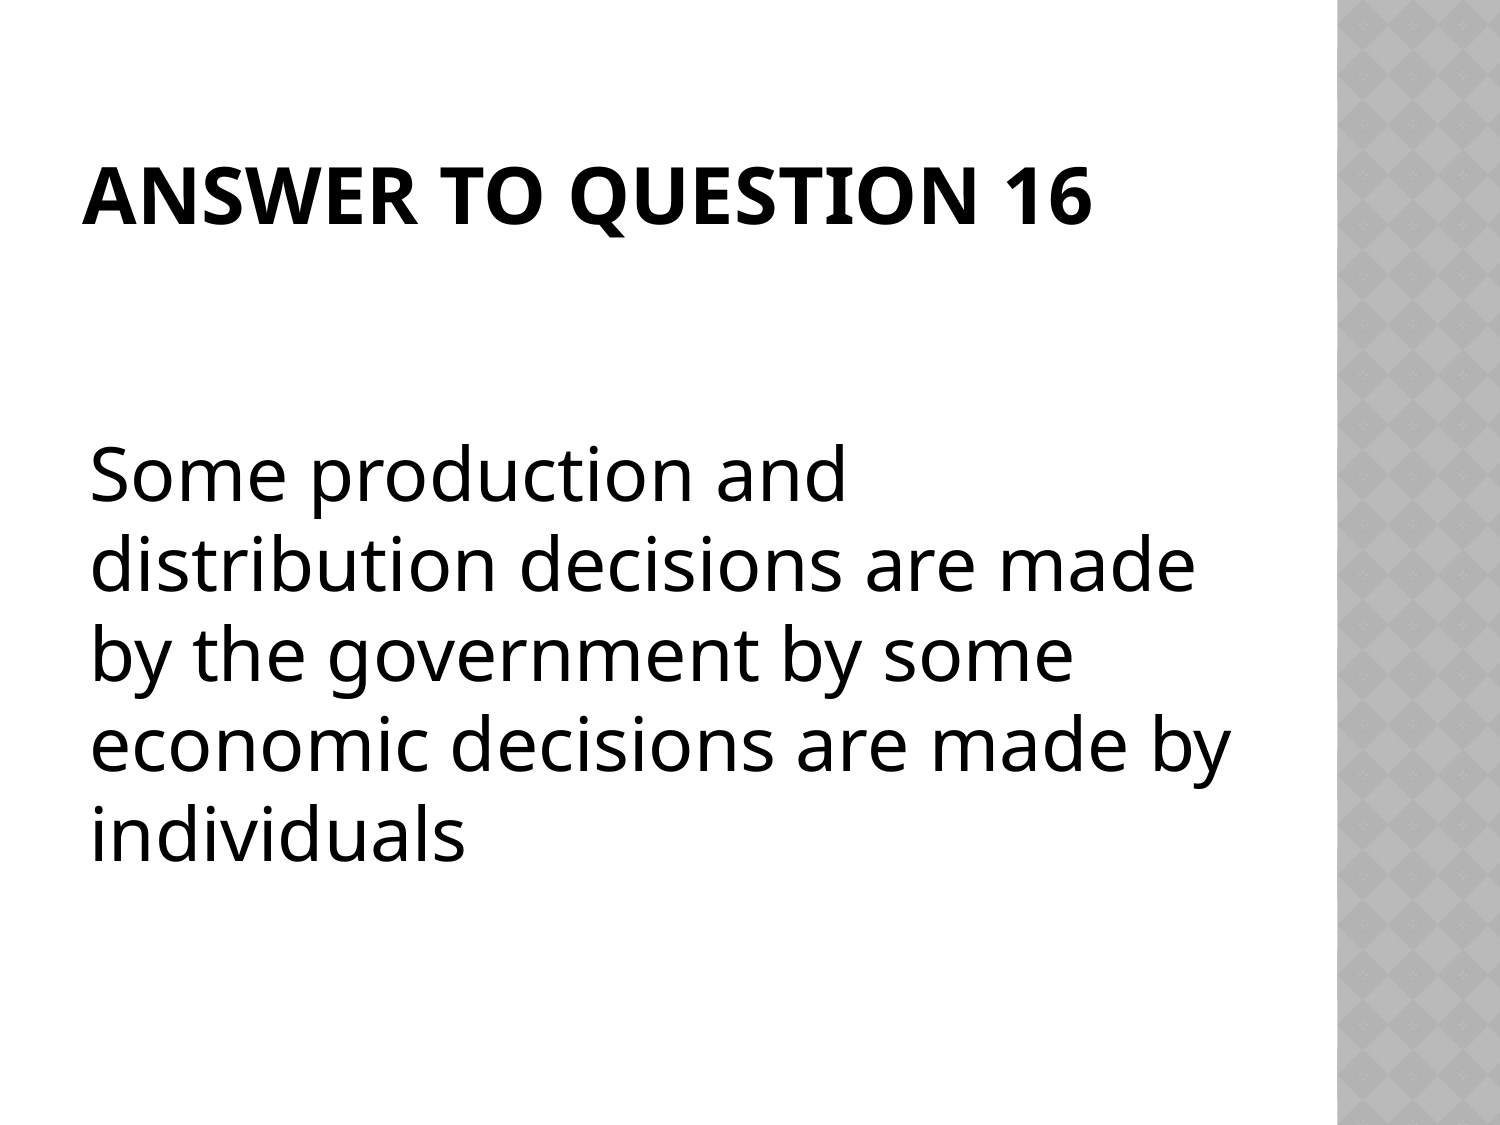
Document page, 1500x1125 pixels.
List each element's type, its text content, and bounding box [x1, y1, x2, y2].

title Answer to Question 16 [75, 52, 1263, 240]
list Some production and distribution decisions are made by the government by some economic decisions are made by individuals [75, 264, 1263, 1059]
